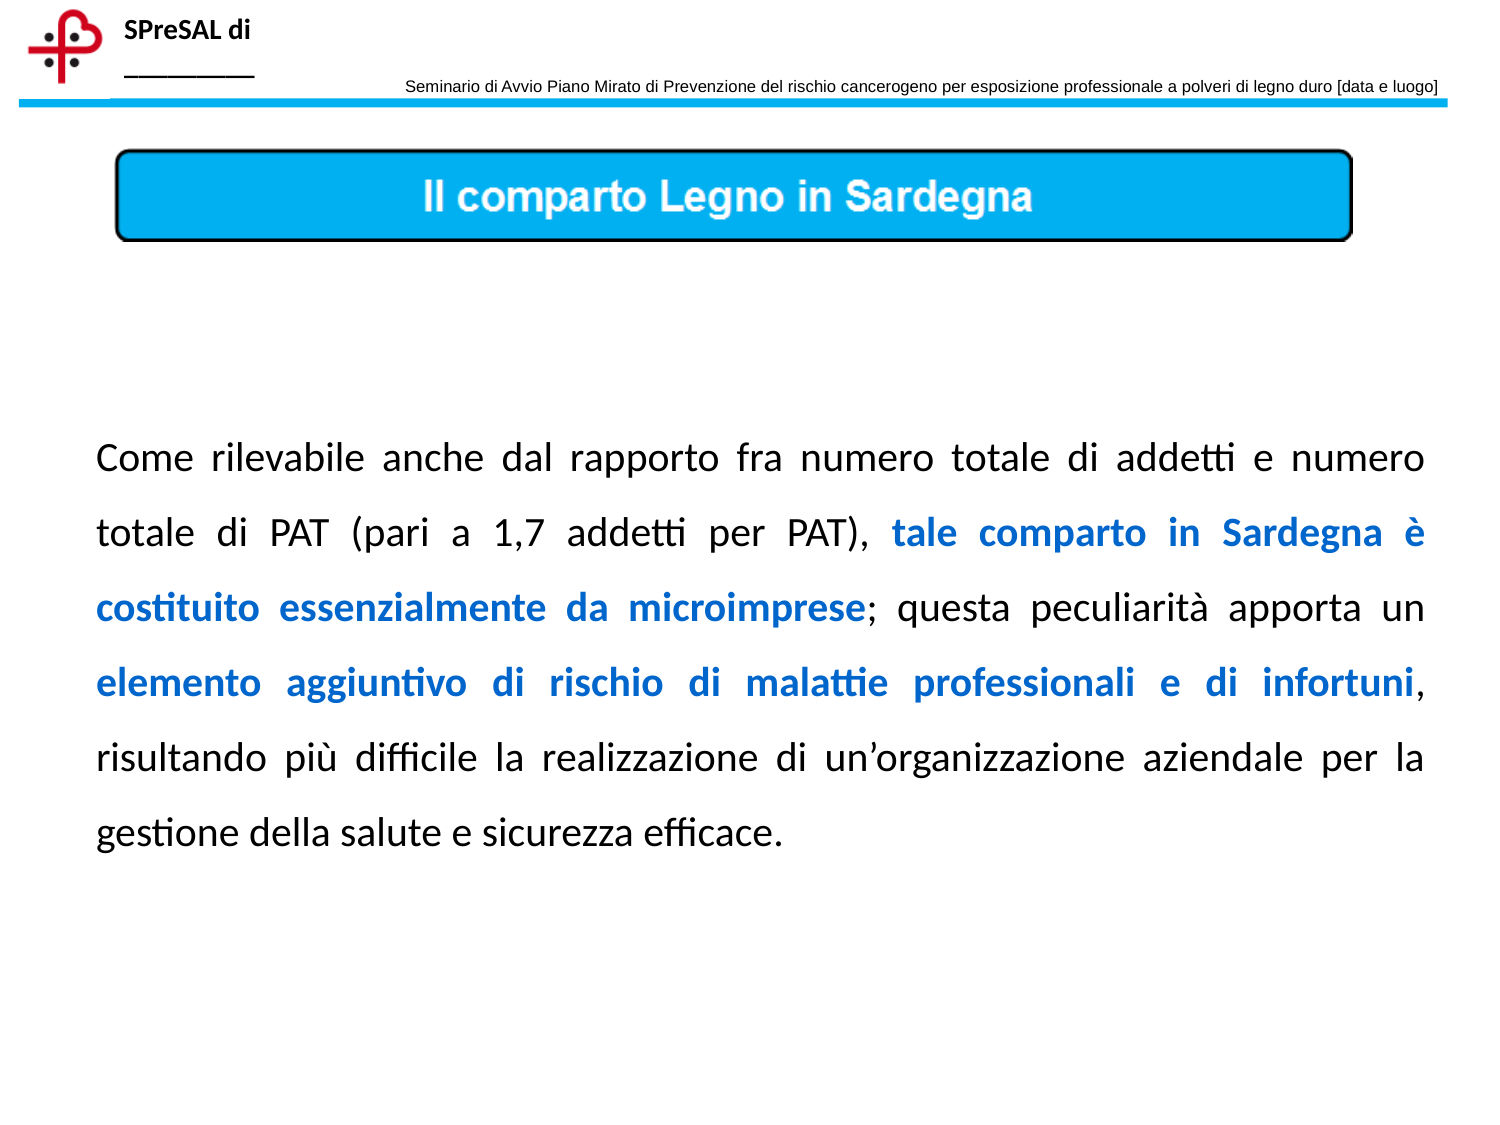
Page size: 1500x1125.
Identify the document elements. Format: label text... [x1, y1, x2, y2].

picture [114, 148, 1353, 242]
text_box SPreSAL di _________ [114, 3, 286, 88]
text_box [105, 98, 1448, 108]
picture [17, 0, 110, 99]
text_box Seminario di Avvio Piano Mirato di Prevenzione del rischio cancerogeno per esposizione professionale a polveri di legno duro [data e luogo] [385, 68, 1460, 103]
text_box Come rilevabile anche dal rapporto fra numero totale di addetti e numero totale di PAT (pari a 1,7 addetti per PAT), tale comparto in Sardegna è costituito essenzialmente da microimprese; questa peculiarità apporta un elemento aggiuntivo di rischio di malattie professionali e di infortuni, risultando più difficile la realizzazione di un’organizzazione aziendale per la gestione della salute e sicurezza efficace. [81, 397, 1441, 908]
